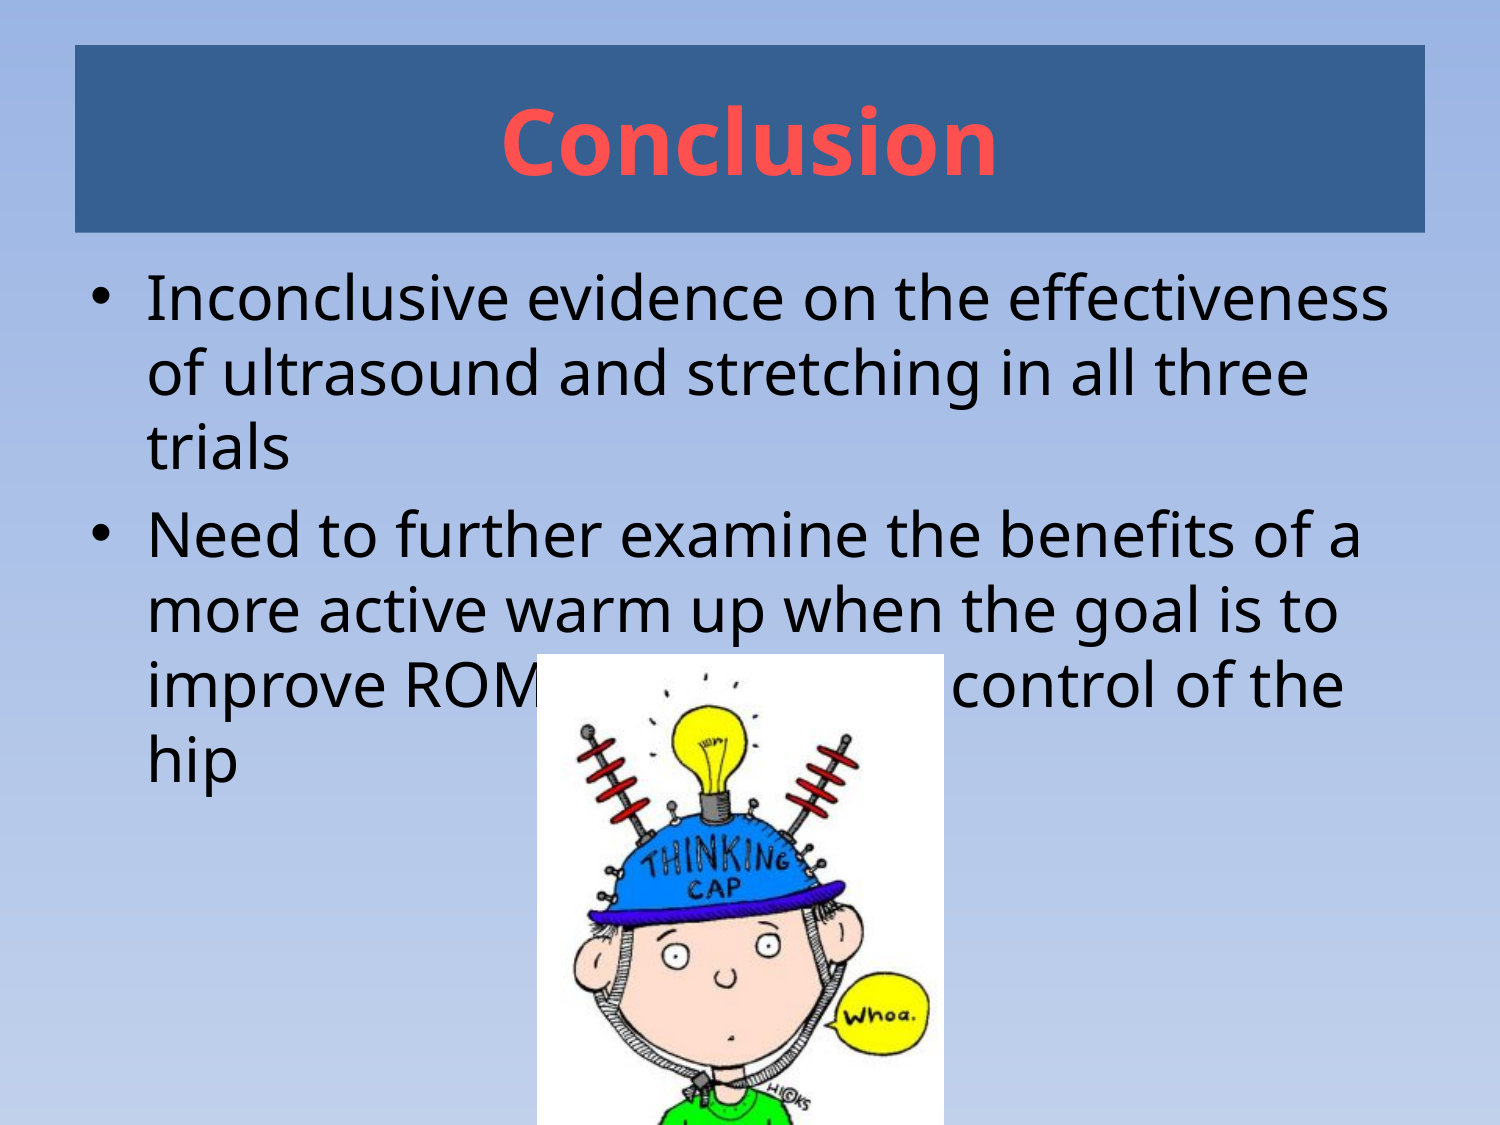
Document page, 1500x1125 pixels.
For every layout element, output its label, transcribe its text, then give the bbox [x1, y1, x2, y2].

list Inconclusive evidence on the effectiveness of ultrasound and stretching in all three trials Need to further examine the benefits of a more active warm up when the goal is to improve ROM and Postural control of the hip [75, 249, 1425, 993]
picture [537, 654, 944, 1125]
title Conclusion [75, 45, 1425, 233]
